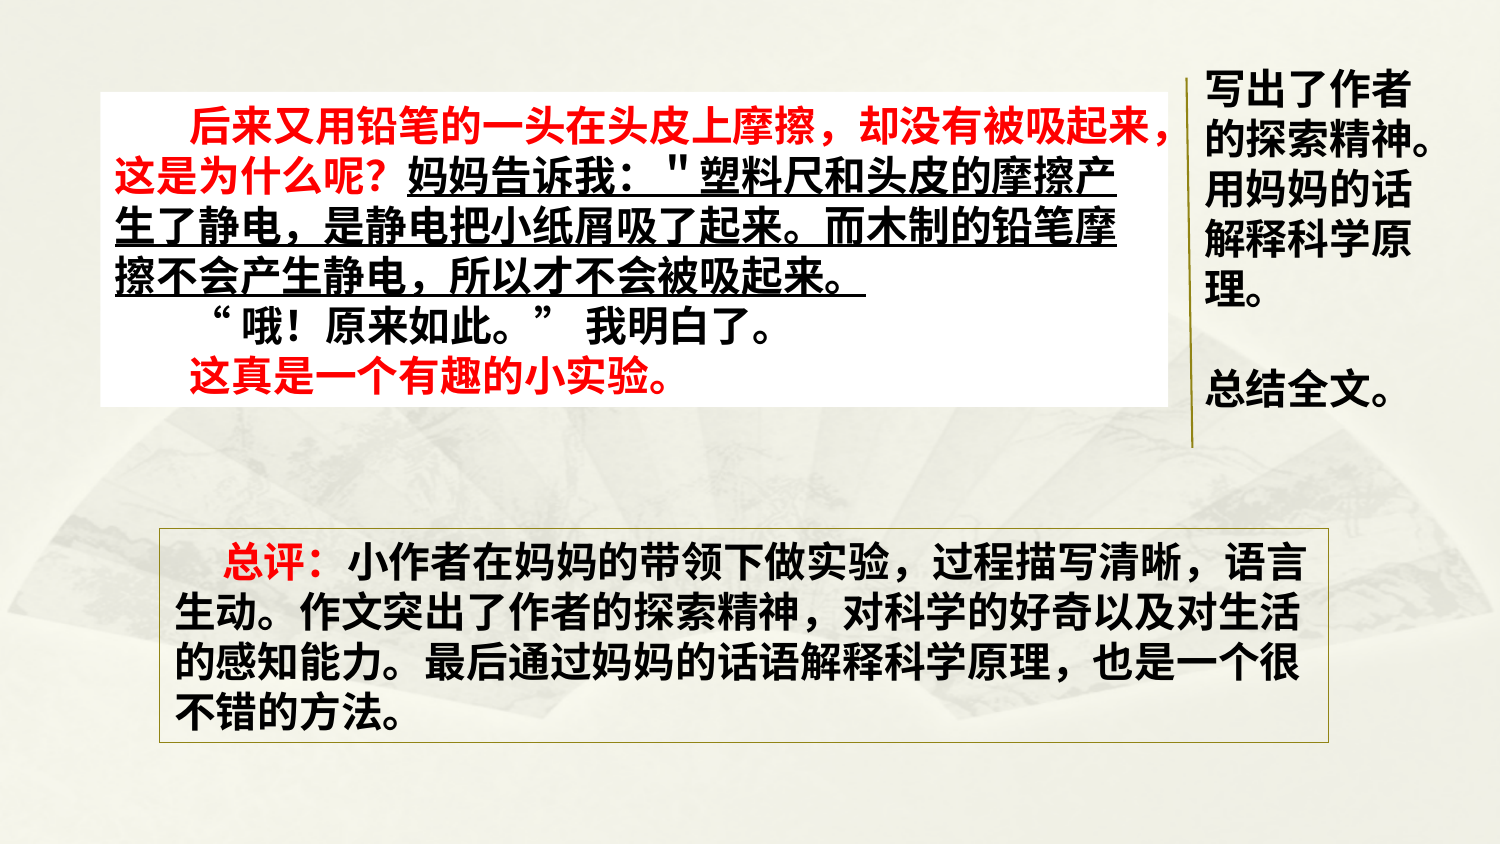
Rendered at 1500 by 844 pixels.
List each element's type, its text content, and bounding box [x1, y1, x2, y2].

text_box 写出了作者的探索精神。 用妈妈的话 解释科学原理。 总结全文。 [1189, 55, 1432, 421]
text_box 总评：小作者在妈妈的带领下做实验，过程描写清晰，语言生动。作文突出了作者的探索精神，对科学的好奇以及对生活的感知能力。最后通过妈妈的话语解释科学原理，也是一个很不错的方法。 [159, 528, 1329, 743]
text_box 后来又用铅笔的一头在头皮上摩擦，却没有被吸起来，这是为什么呢？妈妈告诉我：＂塑料尺和头皮的摩擦产生了静电，是静电把小纸屑吸了起来。而木制的铅笔摩擦不会产生静电，所以才不会被吸起来。 “哦！原来如此。” 我明白了。 这真是一个有趣的小实验。 [100, 91, 1169, 407]
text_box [1185, 77, 1193, 449]
